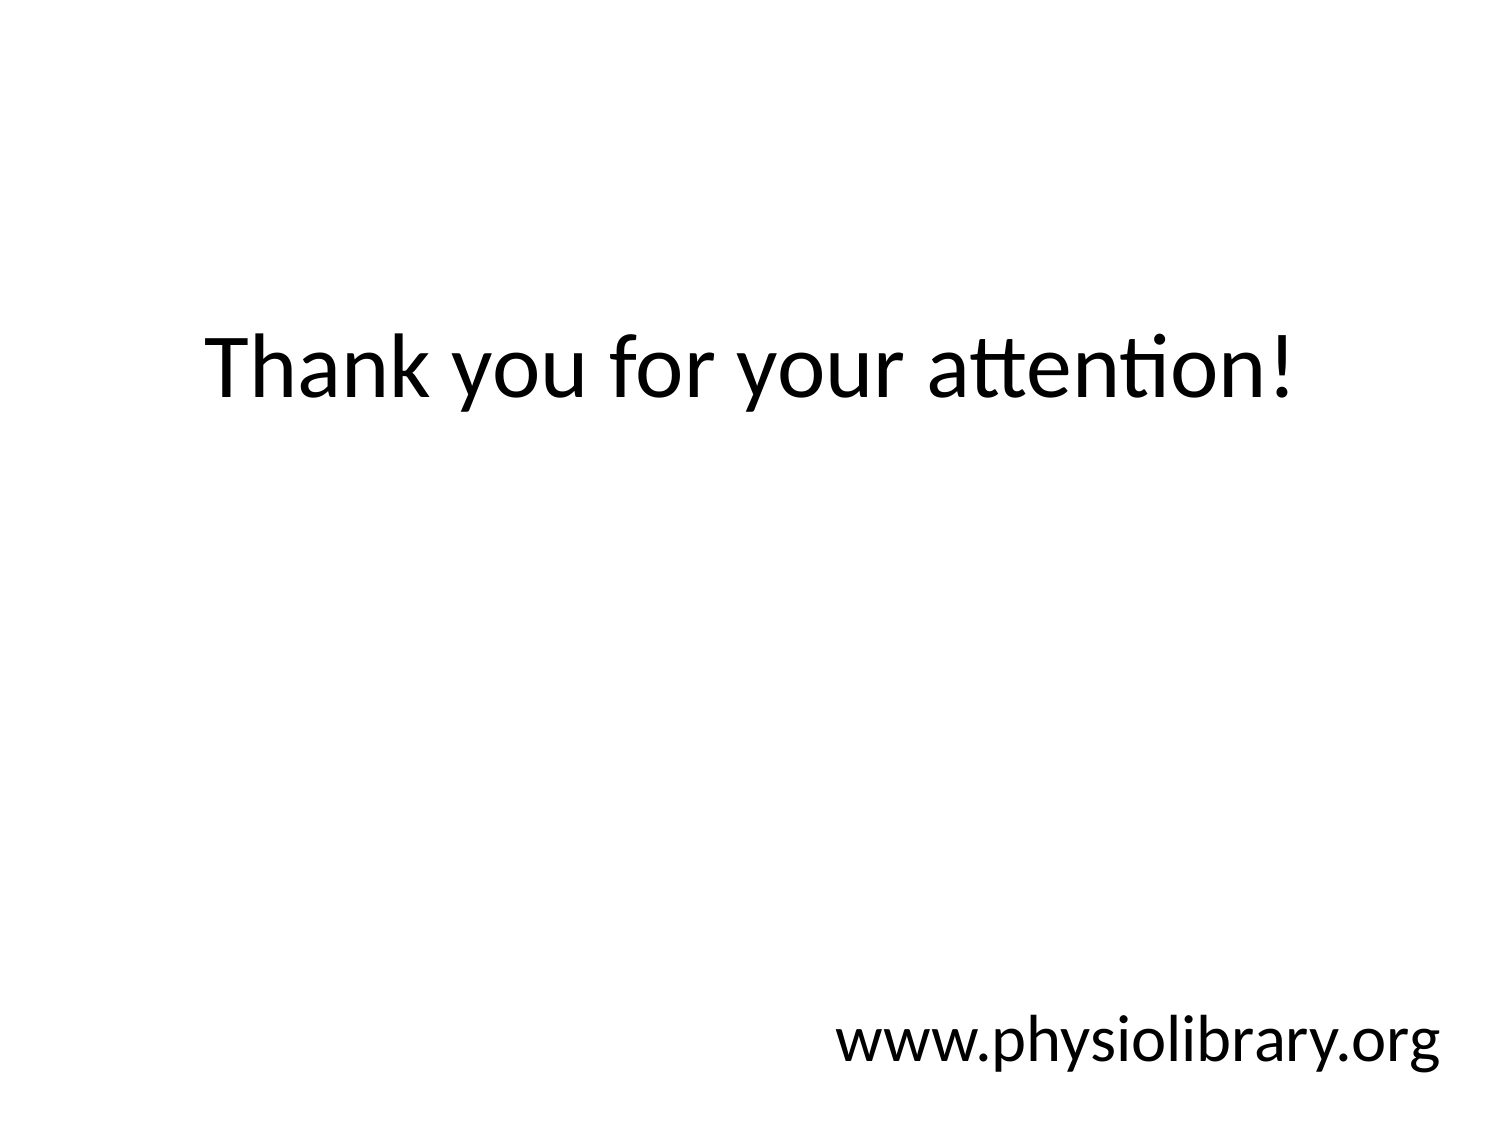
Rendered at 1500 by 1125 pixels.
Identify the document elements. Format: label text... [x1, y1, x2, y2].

title Thank you for your attention! [76, 267, 1427, 455]
list www.physiolibrary.org [820, 987, 1461, 1087]
